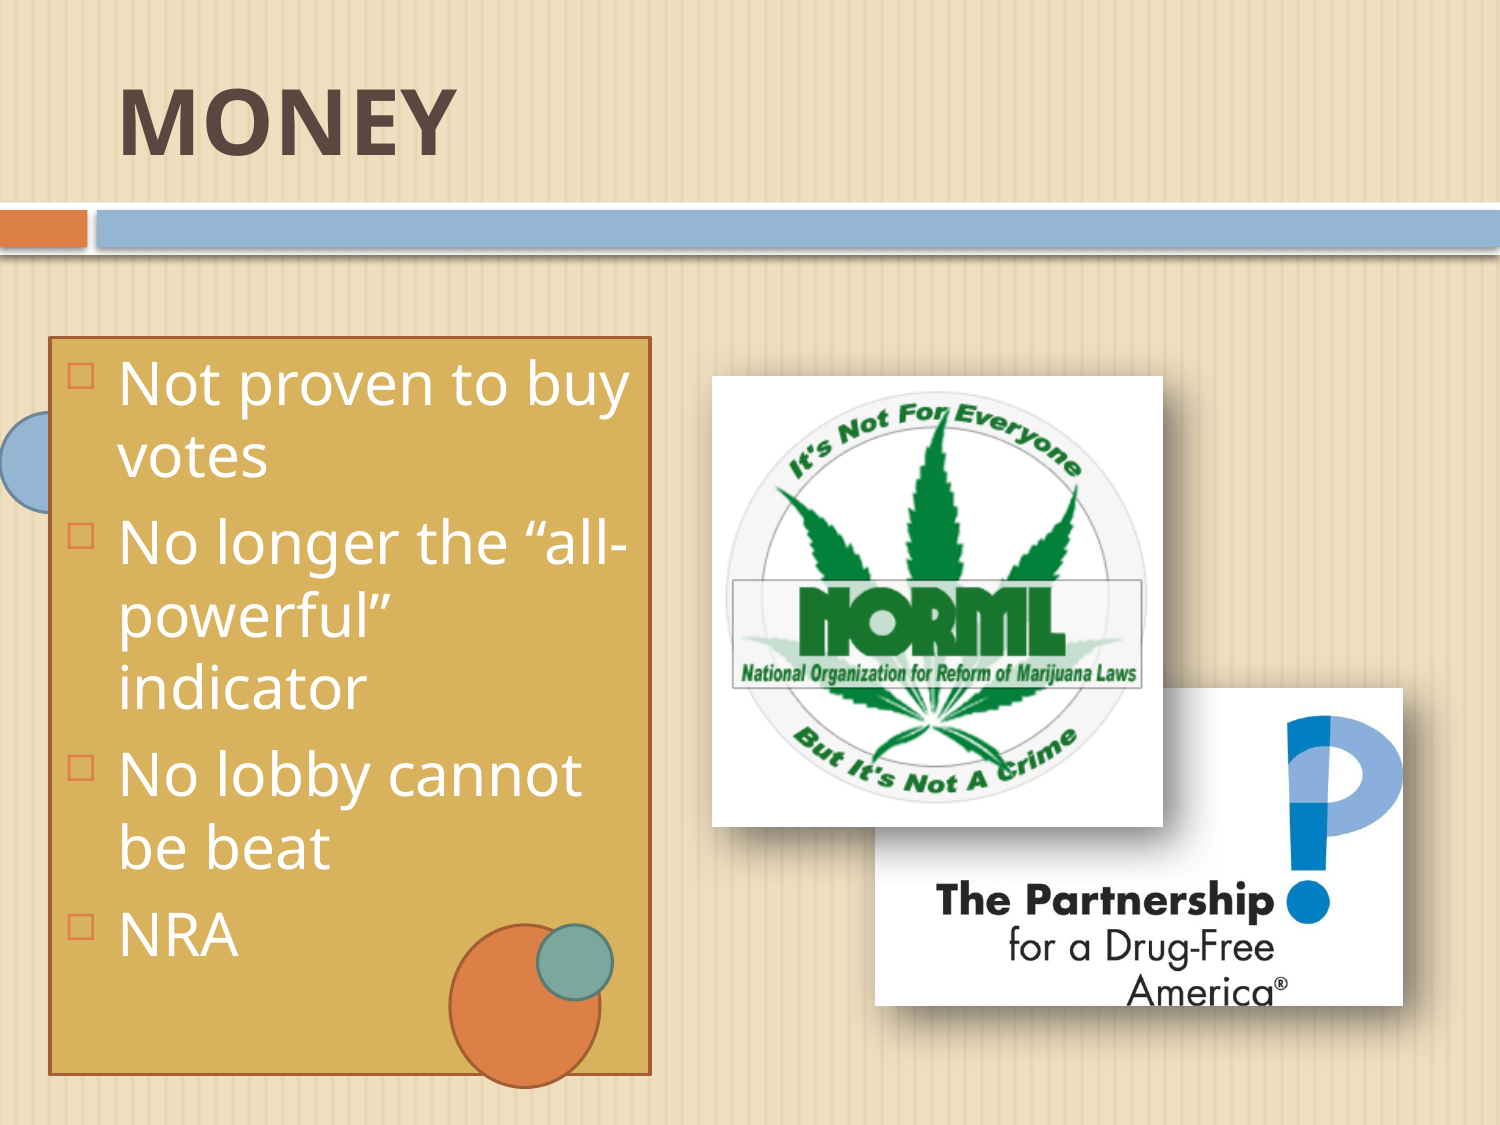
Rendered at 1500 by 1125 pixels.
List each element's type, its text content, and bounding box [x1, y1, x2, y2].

picture [712, 376, 1404, 1006]
title Money [100, 37, 1438, 200]
text_box [0, 410, 48, 514]
list Not proven to buy votes No longer the “all-powerful” indicator No lobby cannot be beat NRA [48, 336, 652, 1076]
text_box [535, 923, 615, 1002]
text_box [448, 923, 602, 1090]
